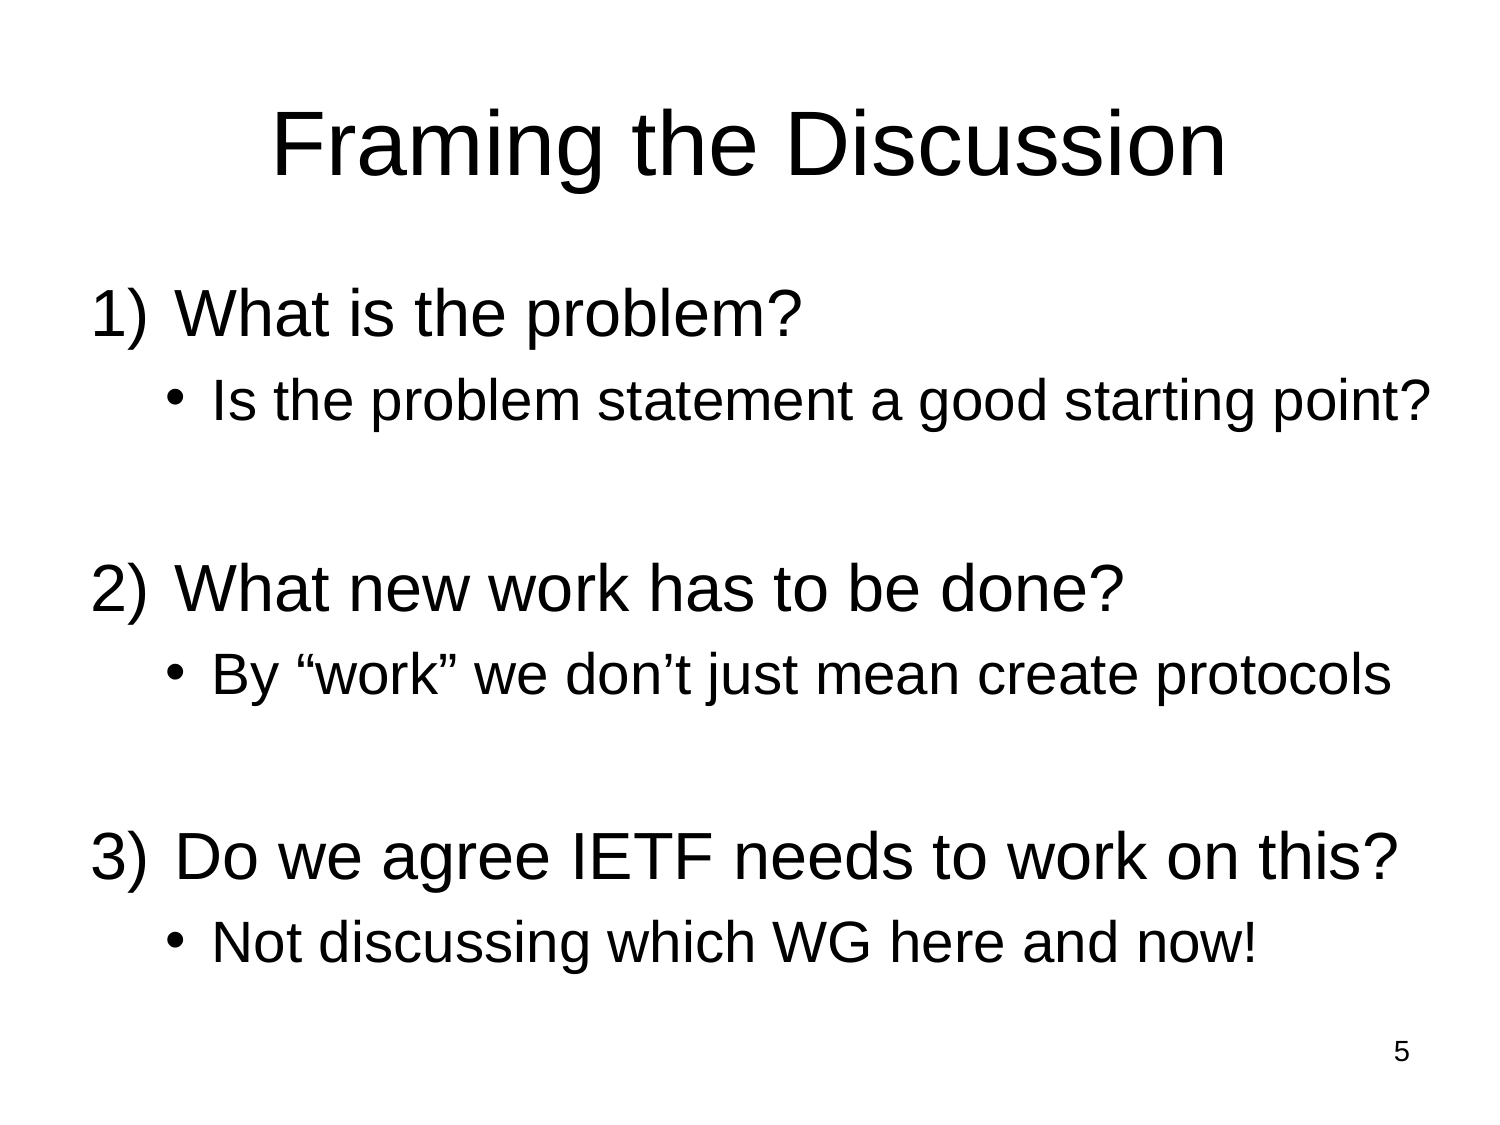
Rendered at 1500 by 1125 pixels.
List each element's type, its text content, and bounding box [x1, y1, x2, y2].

slide_number 5 [1074, 1024, 1426, 1103]
title Framing the Discussion [74, 44, 1426, 233]
list What is the problem? Is the problem statement a good starting point? What new work has to be done? By “work” we don’t just mean create protocols Do we agree IETF needs to work on this? Not discussing which WG here and now! [74, 262, 1463, 1006]
